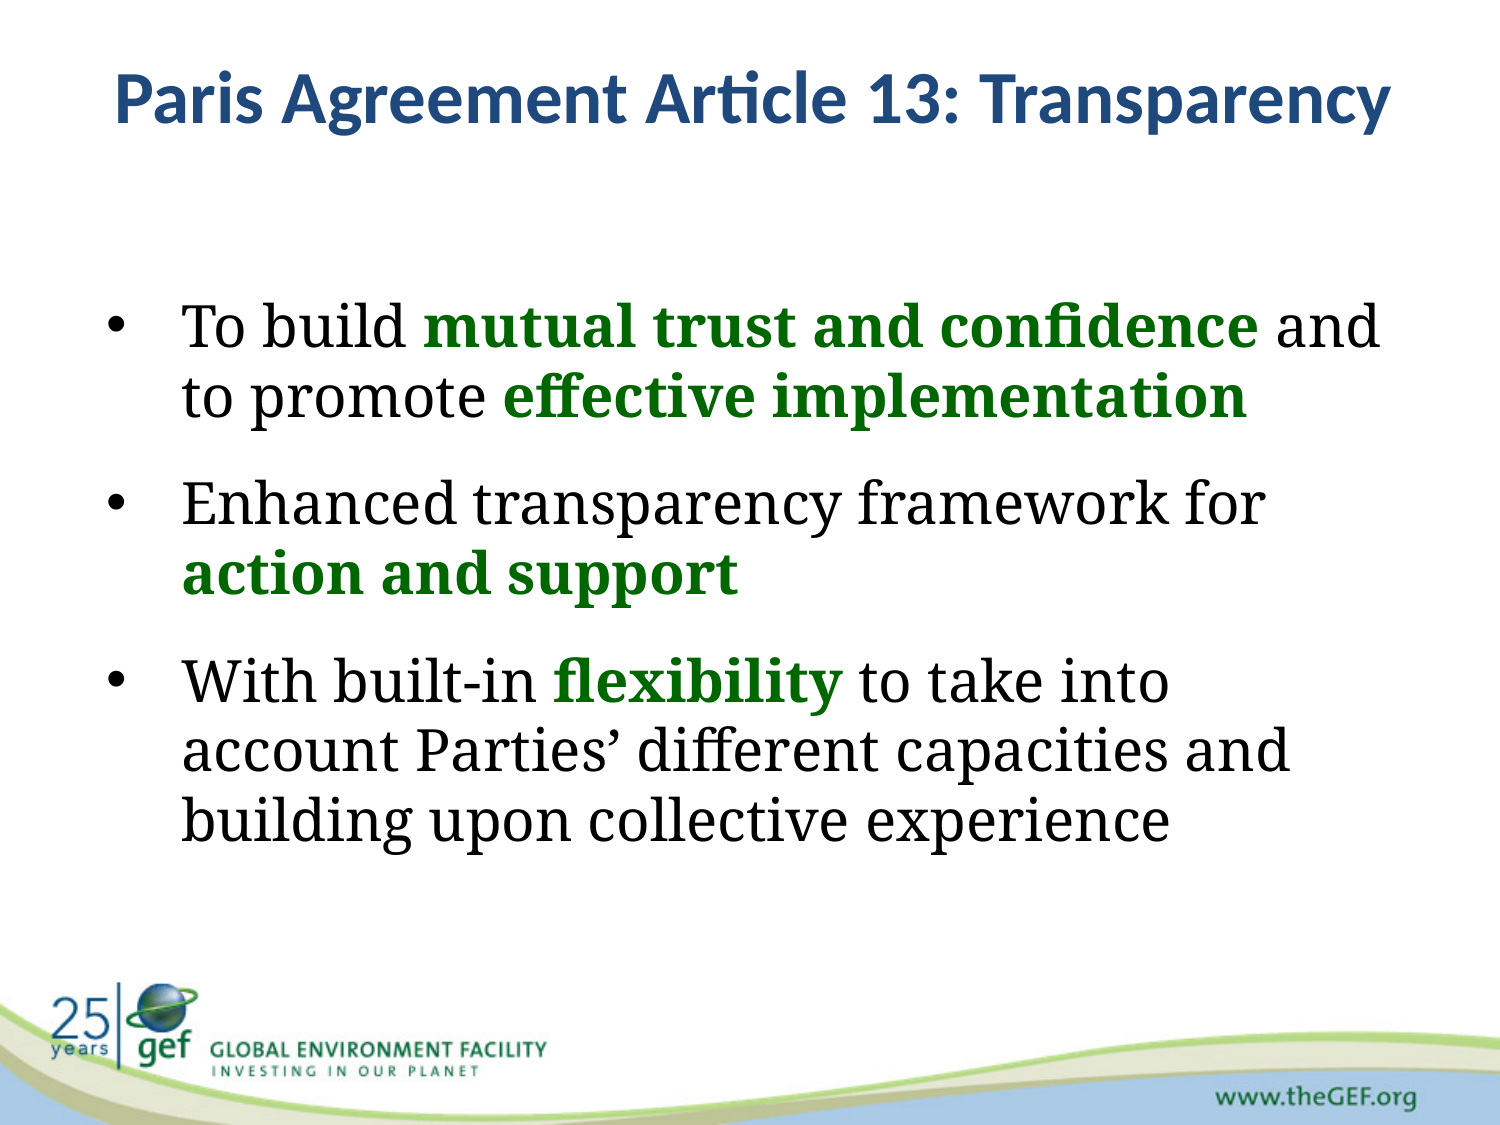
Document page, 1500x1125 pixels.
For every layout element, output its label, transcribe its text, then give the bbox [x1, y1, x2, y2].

picture [0, 920, 1500, 1125]
text_box To build mutual trust and confidence and to promote effective implementation Enhanced transparency framework for action and support With built-in flexibility to take into account Parties’ different capacities and building upon collective experience [91, 281, 1417, 931]
title Paris Agreement Article 13: Transparency [3, 0, 1500, 188]
